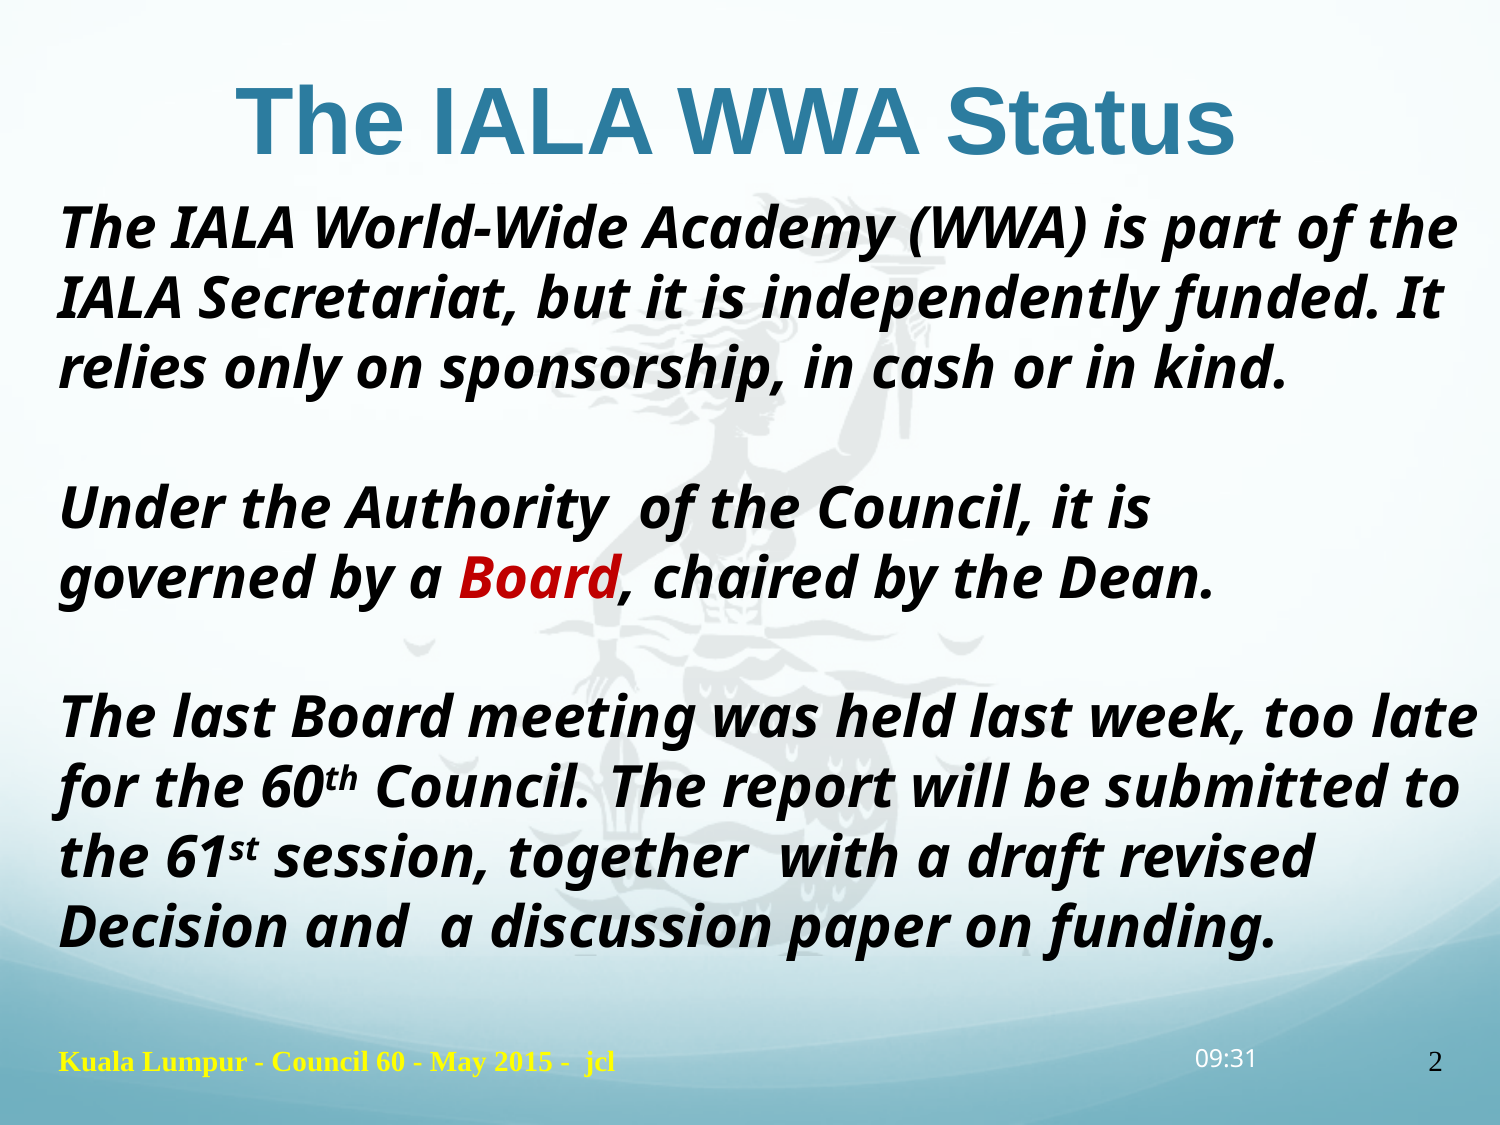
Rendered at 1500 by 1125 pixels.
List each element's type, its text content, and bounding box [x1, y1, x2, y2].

slide_number 2 [1295, 1029, 1459, 1090]
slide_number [923, 1029, 1274, 1090]
text_box The IALA World-Wide Academy (WWA) is part of the IALA Secretariat, but it is independently funded. It relies only on sponsorship, in cash or in kind. Under the Authority of the Council, it is governed by a Board, chaired by the Dean. The last Board meeting was held last week, too late for the 60th Council. The report will be submitted to the 61st session, together with a draft revised Decision and a discussion paper on funding. [43, 112, 1500, 1031]
footer Kuala Lumpur - Council 60 - May 2015 - jcl [43, 1029, 838, 1090]
title The IALA WWA Status [0, 0, 1500, 182]
